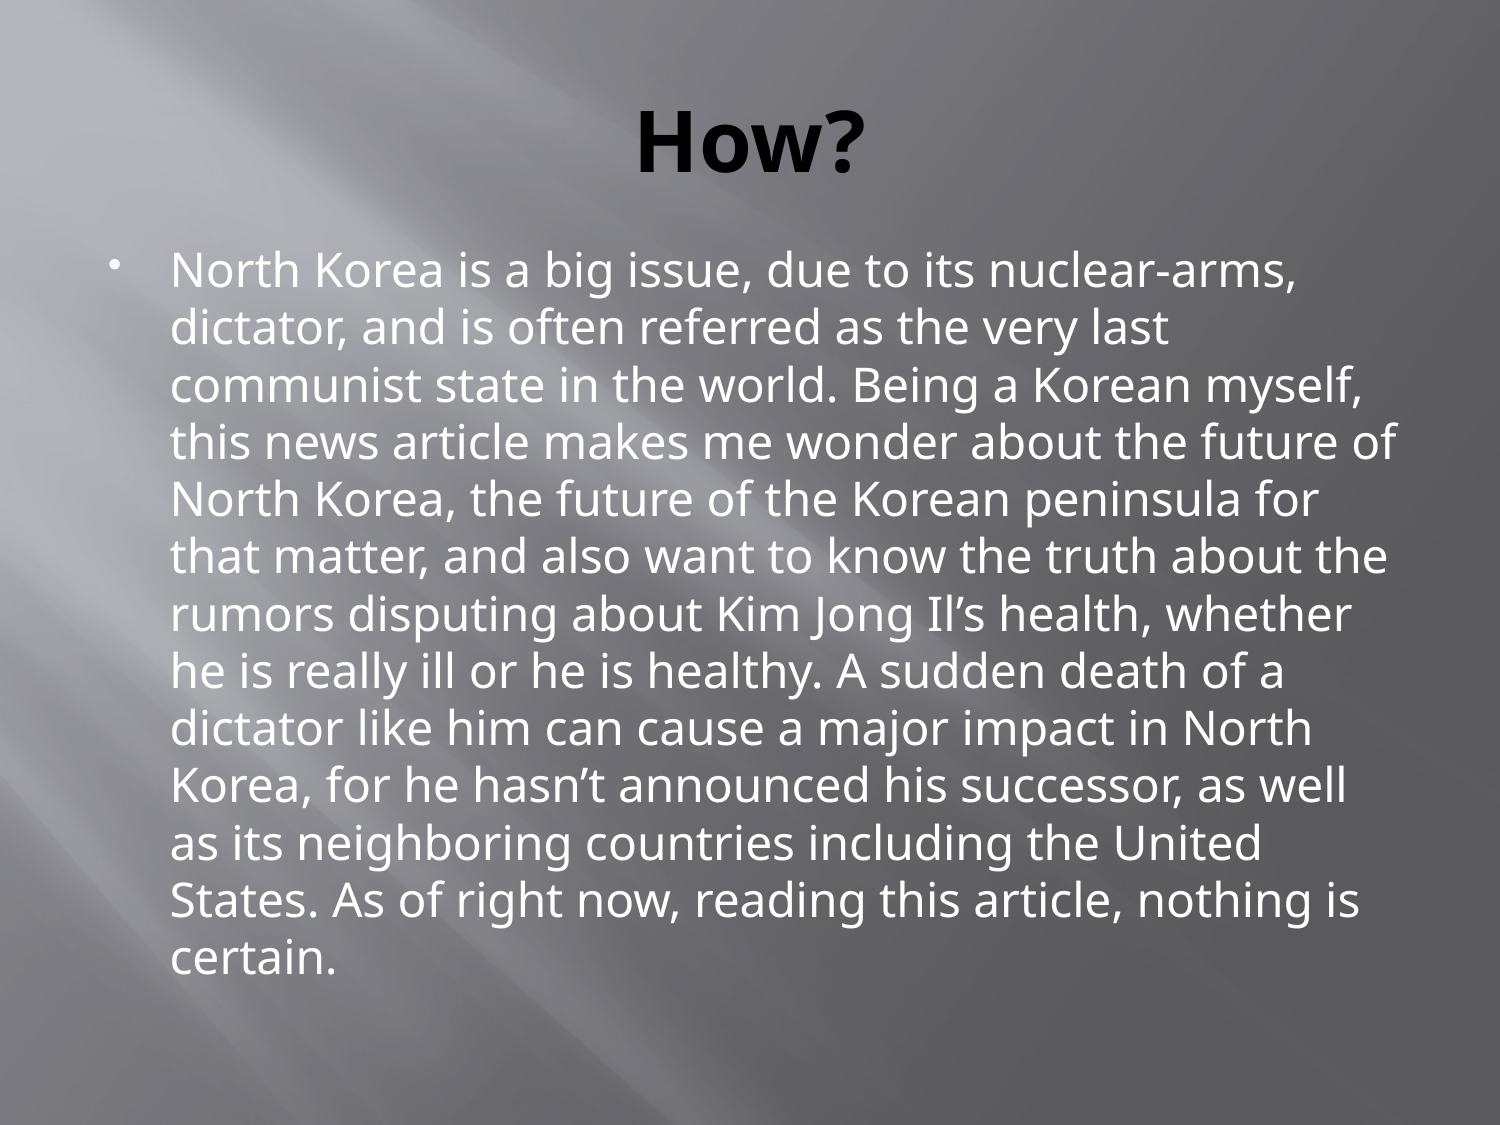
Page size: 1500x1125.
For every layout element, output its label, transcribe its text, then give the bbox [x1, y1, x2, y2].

list North Korea is a big issue, due to its nuclear-arms, dictator, and is often referred as the very last communist state in the world. Being a Korean myself, this news article makes me wonder about the future of North Korea, the future of the Korean peninsula for that matter, and also want to know the truth about the rumors disputing about Kim Jong Il’s health, whether he is really ill or he is healthy. A sudden death of a dictator like him can cause a major impact in North Korea, for he hasn’t announced his successor, as well as its neighboring countries including the United States. As of right now, reading this article, nothing is certain. [75, 232, 1425, 1006]
title How? [75, 45, 1425, 232]
